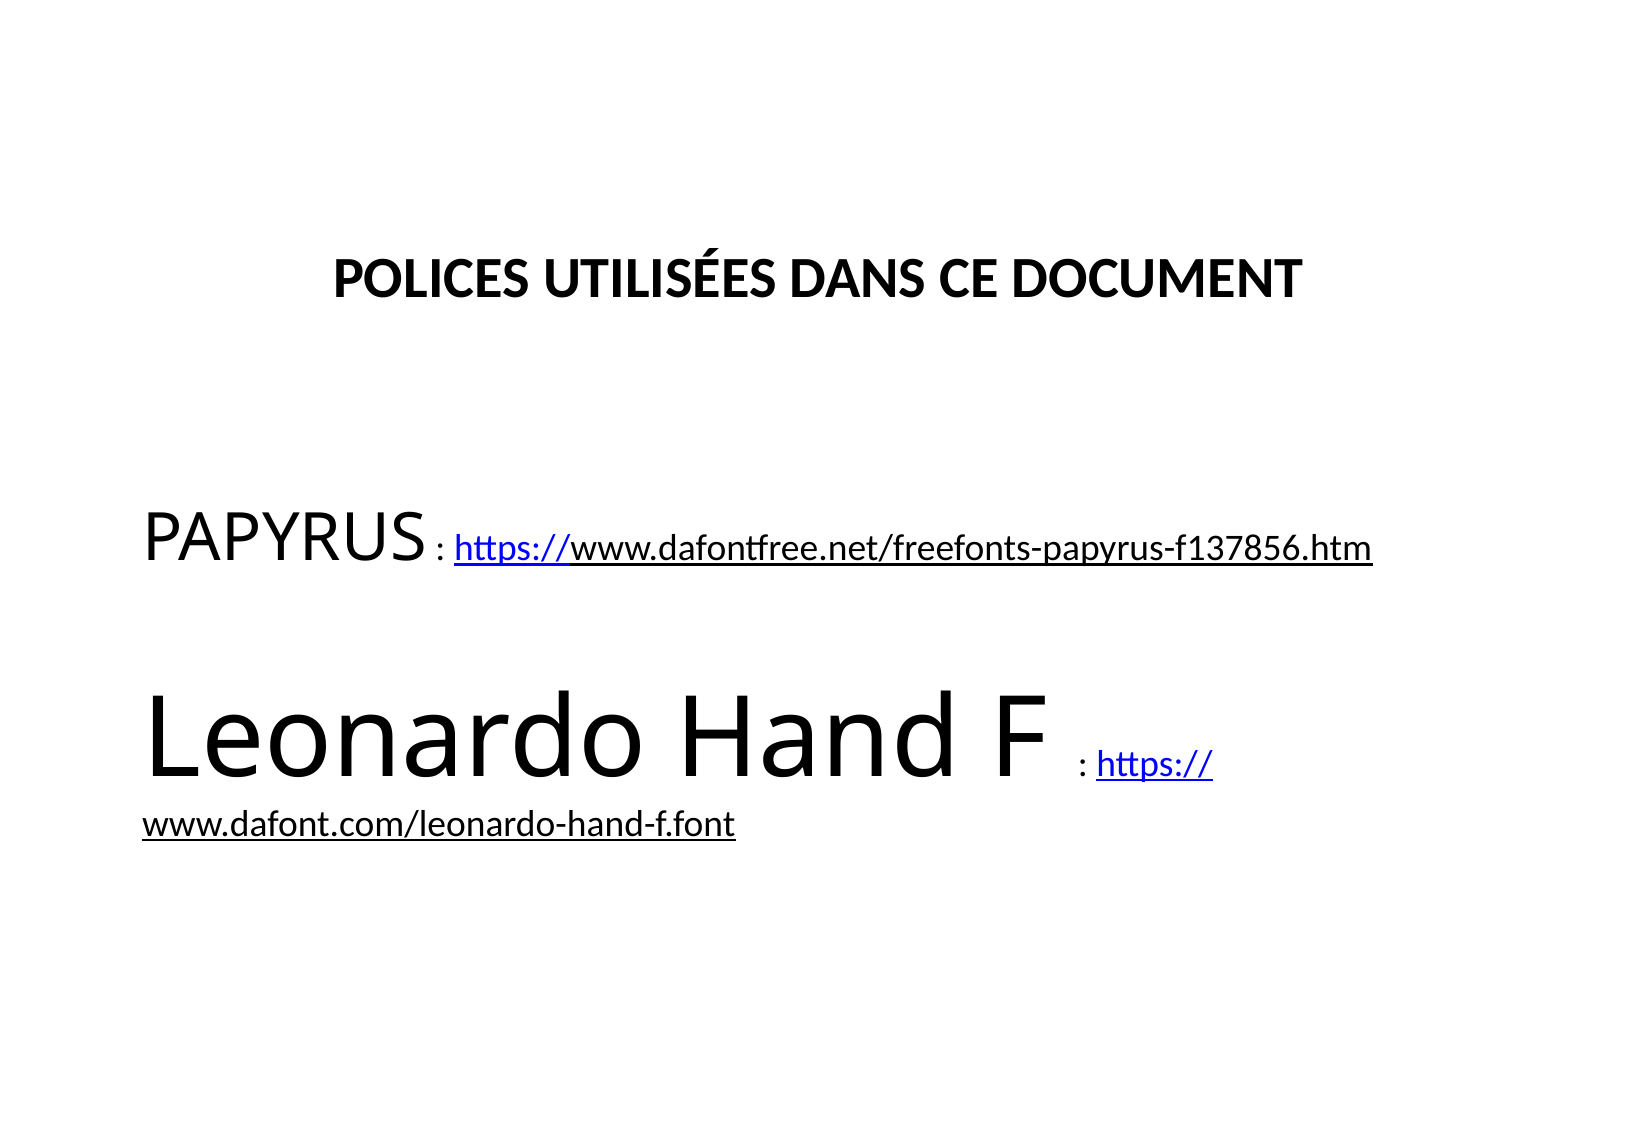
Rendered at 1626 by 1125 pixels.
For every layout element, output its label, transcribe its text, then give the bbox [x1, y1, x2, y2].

text_box POLICES UTILISÉES DANS CE DOCUMENT PAPYRUS : https://www.dafontfree.net/freefonts-papyrus-f137856.htm Leonardo Hand F : https://www.dafont.com/leonardo-hand-f.font [127, 231, 1510, 852]
